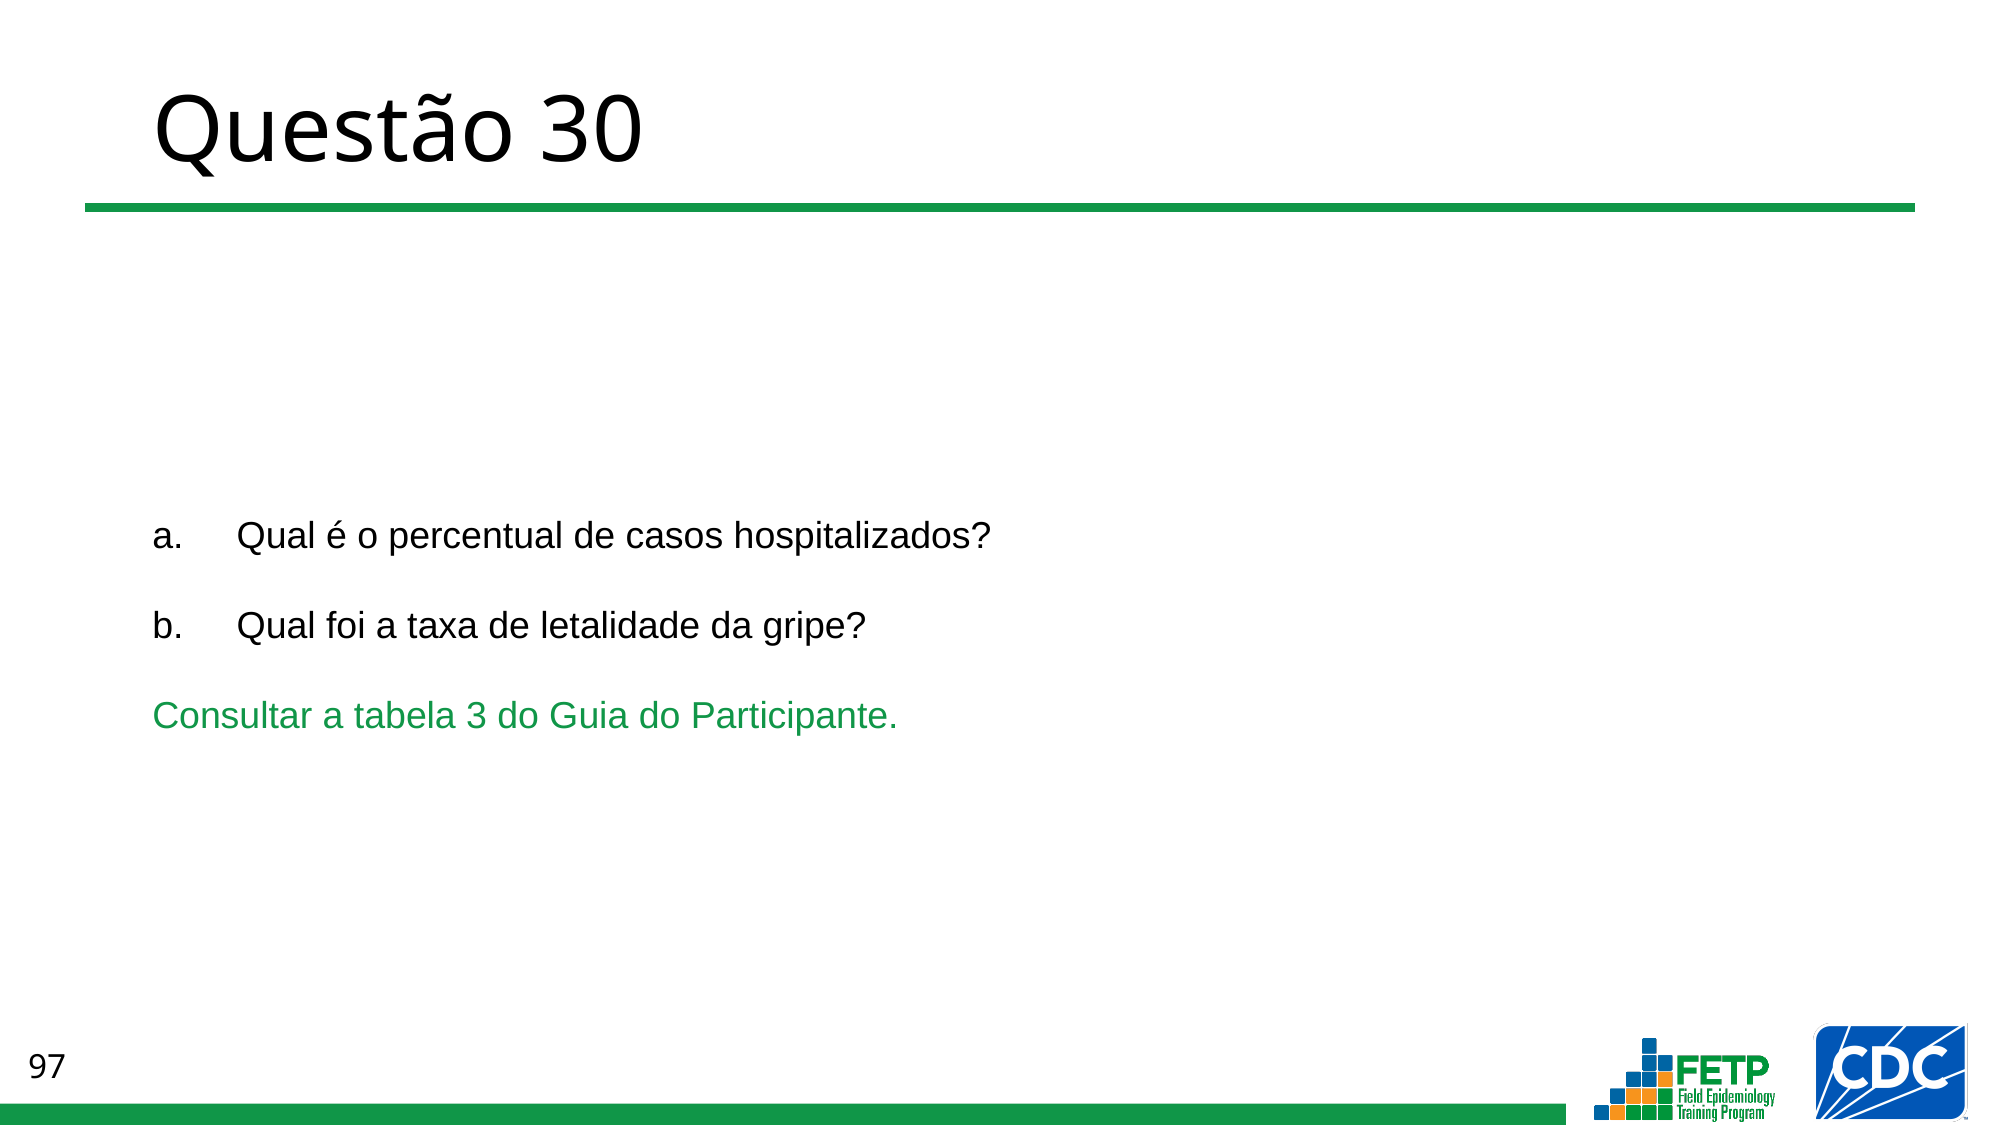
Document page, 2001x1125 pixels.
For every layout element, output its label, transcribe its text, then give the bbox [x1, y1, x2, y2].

picture [1813, 1023, 1968, 1122]
list Qual é o percentual de casos hospitalizados? Qual foi a taxa de letalidade da gripe? Consultar a tabela 3 do Guia do Participante. [137, 242, 1725, 1004]
title Questão 30 [137, 75, 1863, 207]
picture [1594, 1038, 1775, 1122]
